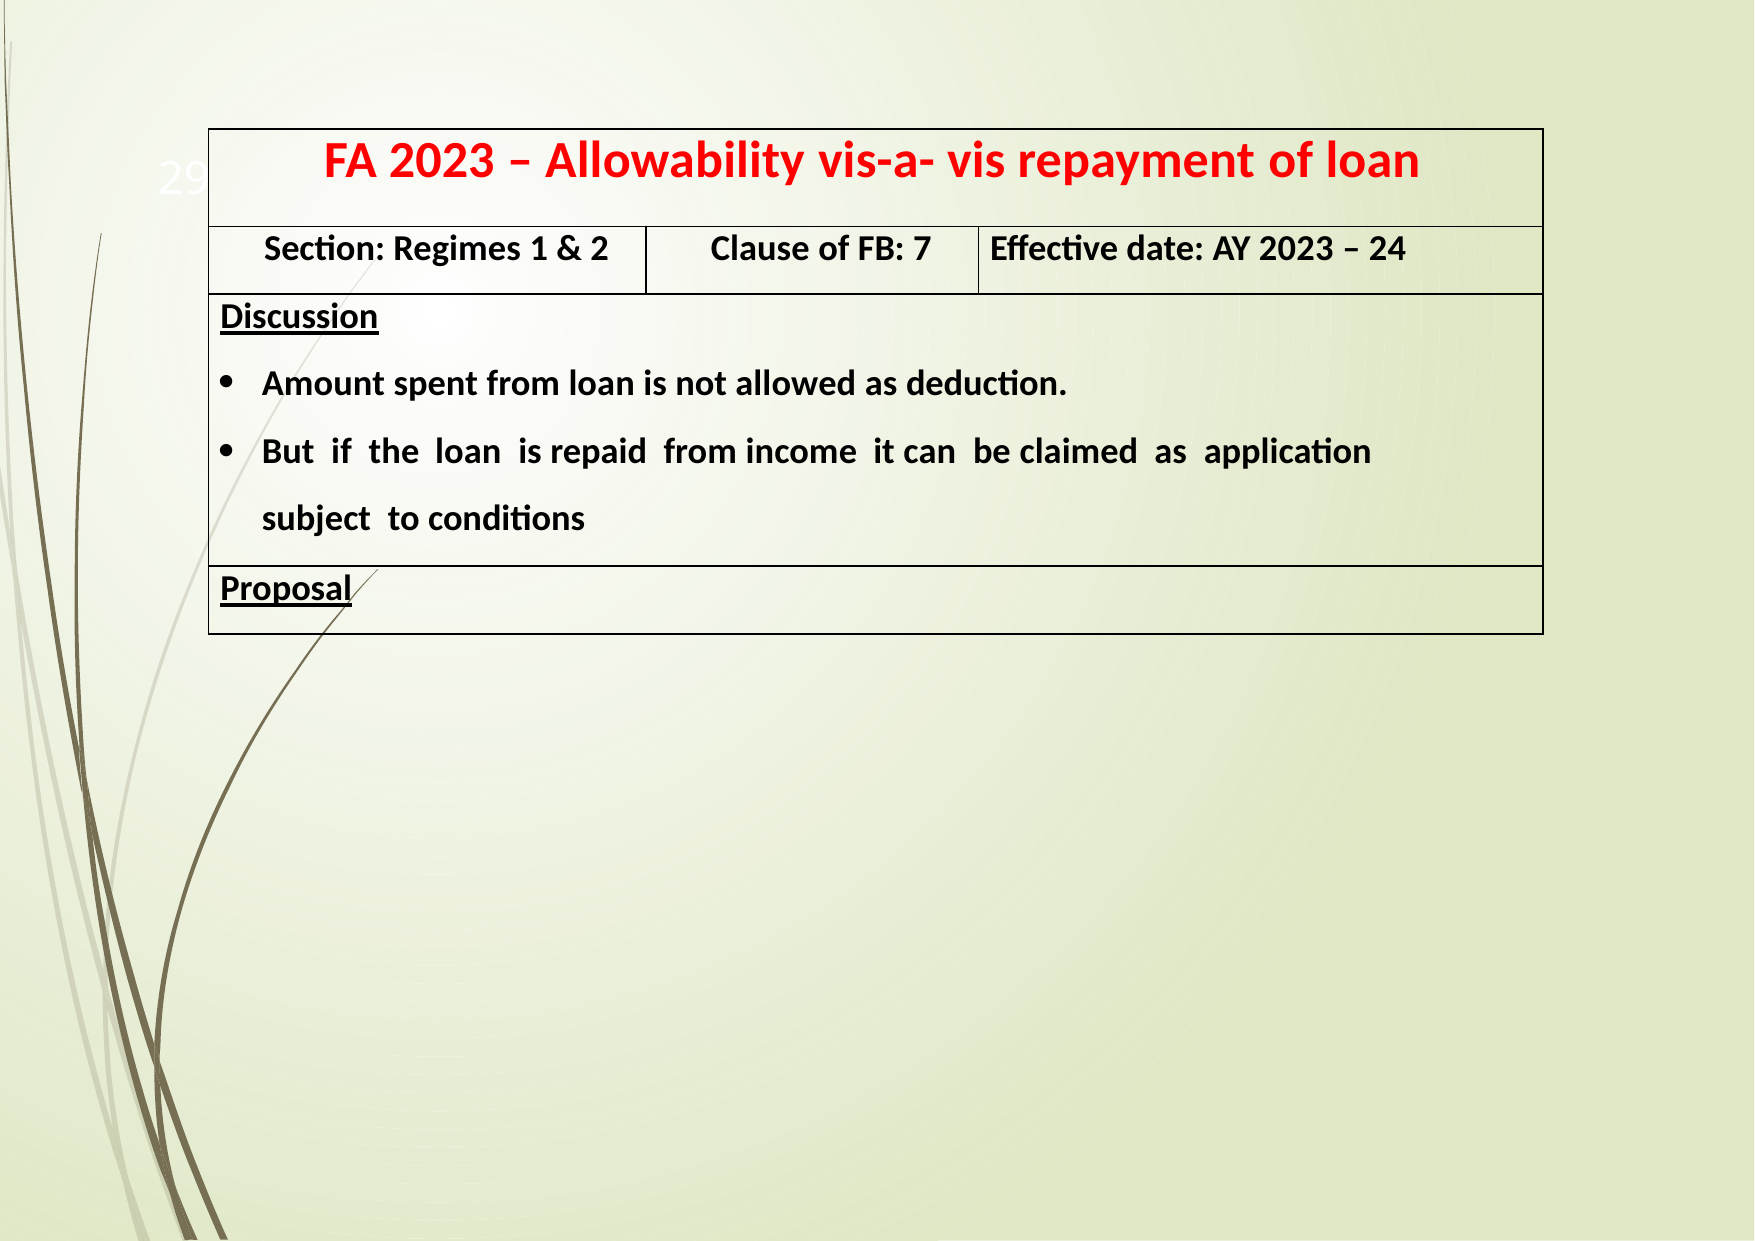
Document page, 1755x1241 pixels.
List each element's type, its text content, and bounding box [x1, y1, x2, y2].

table_cell Discussion Amount spent from loan is not allowed as deduction. But if the loan is repaid from income it can be claimed as application subject to conditions [209, 295, 1542, 565]
table_cell Effective date: AY 2023 – 24 [979, 227, 1542, 293]
slide_number 29 [98, 0, 211, 536]
table_header FA 2023 – Allowability vis-a- vis repayment of loan [209, 130, 1542, 226]
table_cell Section: Regimes 1 & 2 [209, 227, 645, 293]
table_cell Clause of FB: 7 [647, 227, 978, 293]
table_cell Proposal [209, 567, 1542, 633]
